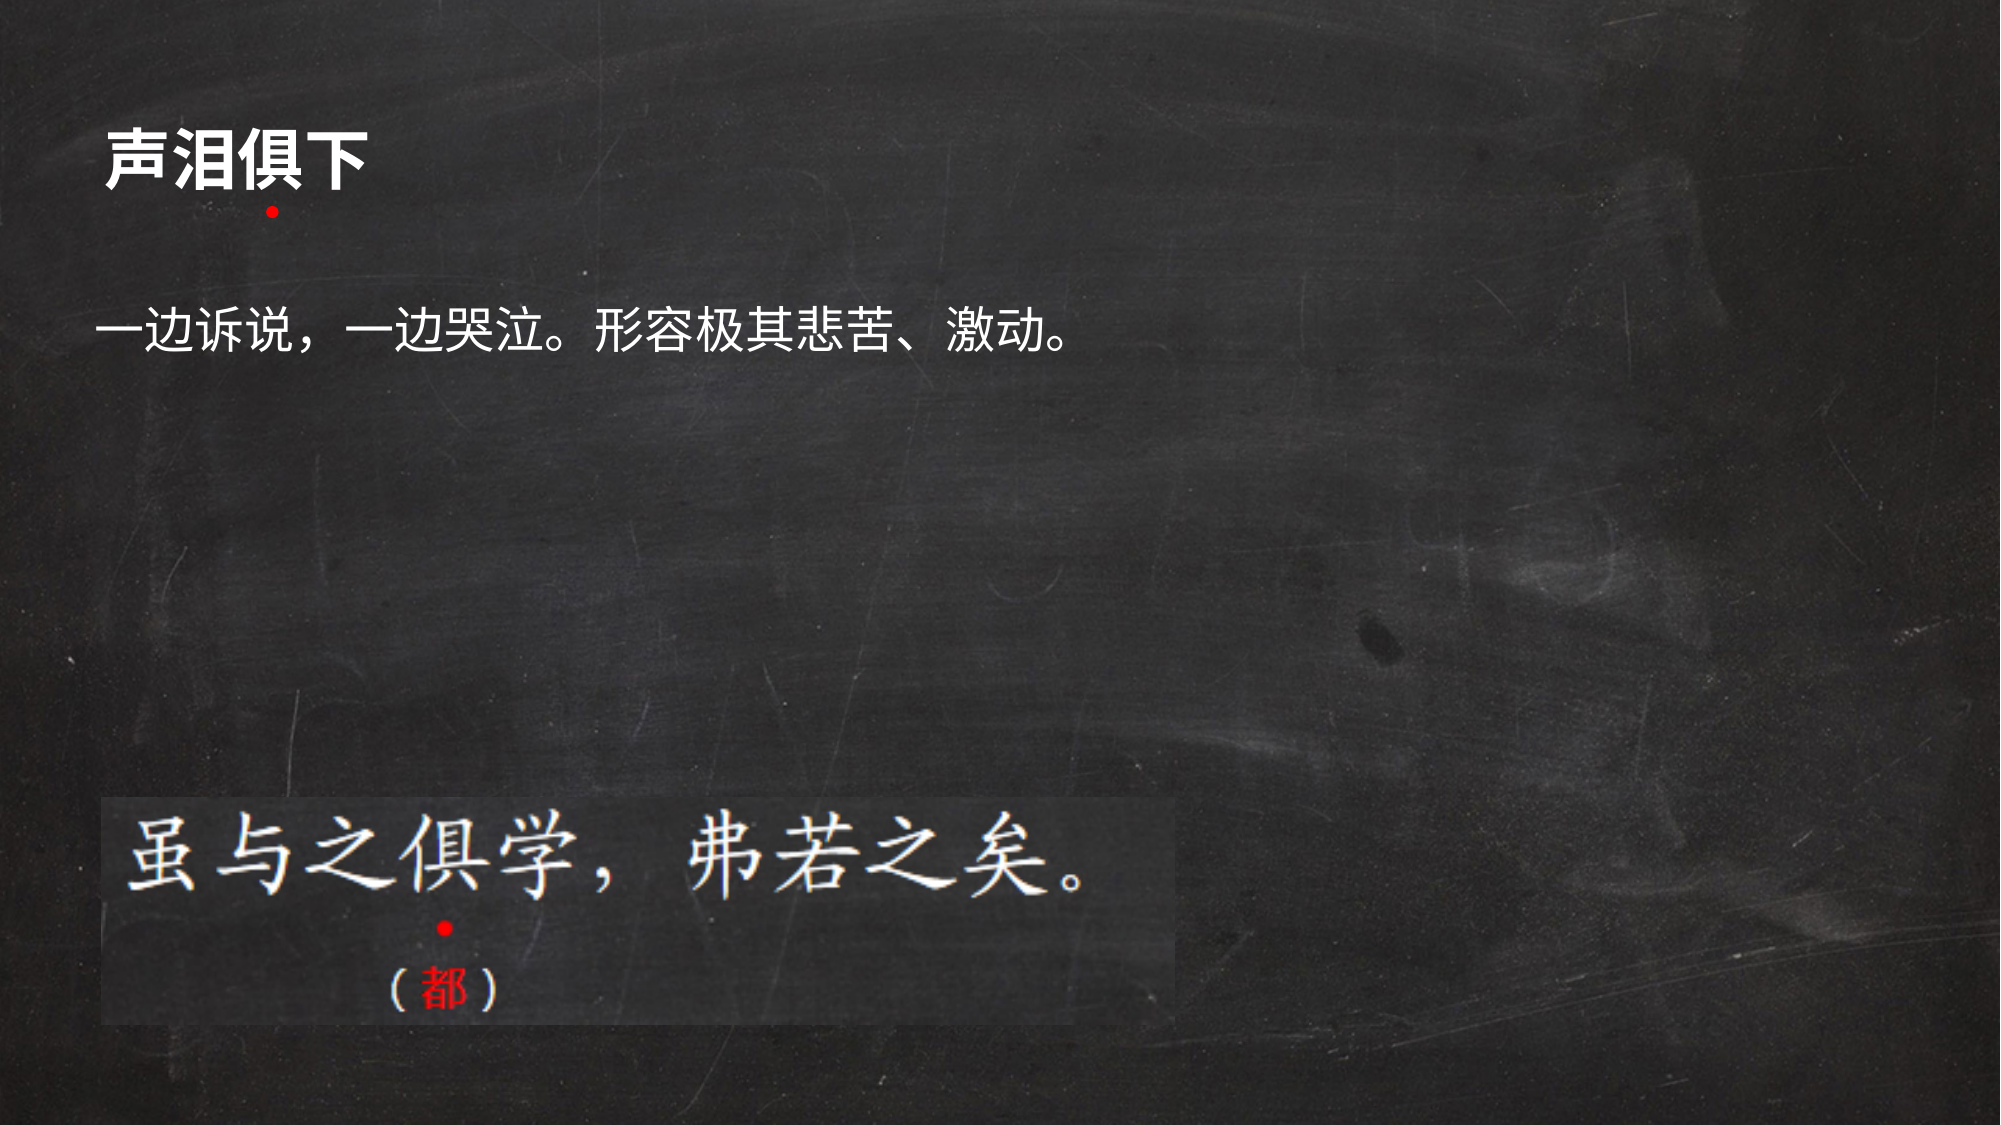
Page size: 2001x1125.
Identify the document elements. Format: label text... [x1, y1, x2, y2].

picture [0, 0, 2000, 1125]
text_box [266, 205, 279, 219]
text_box 一边诉说，一边哭泣。形容极其悲苦、激动。 [20, 291, 1787, 366]
text_box 声泪俱下 [89, 110, 387, 205]
